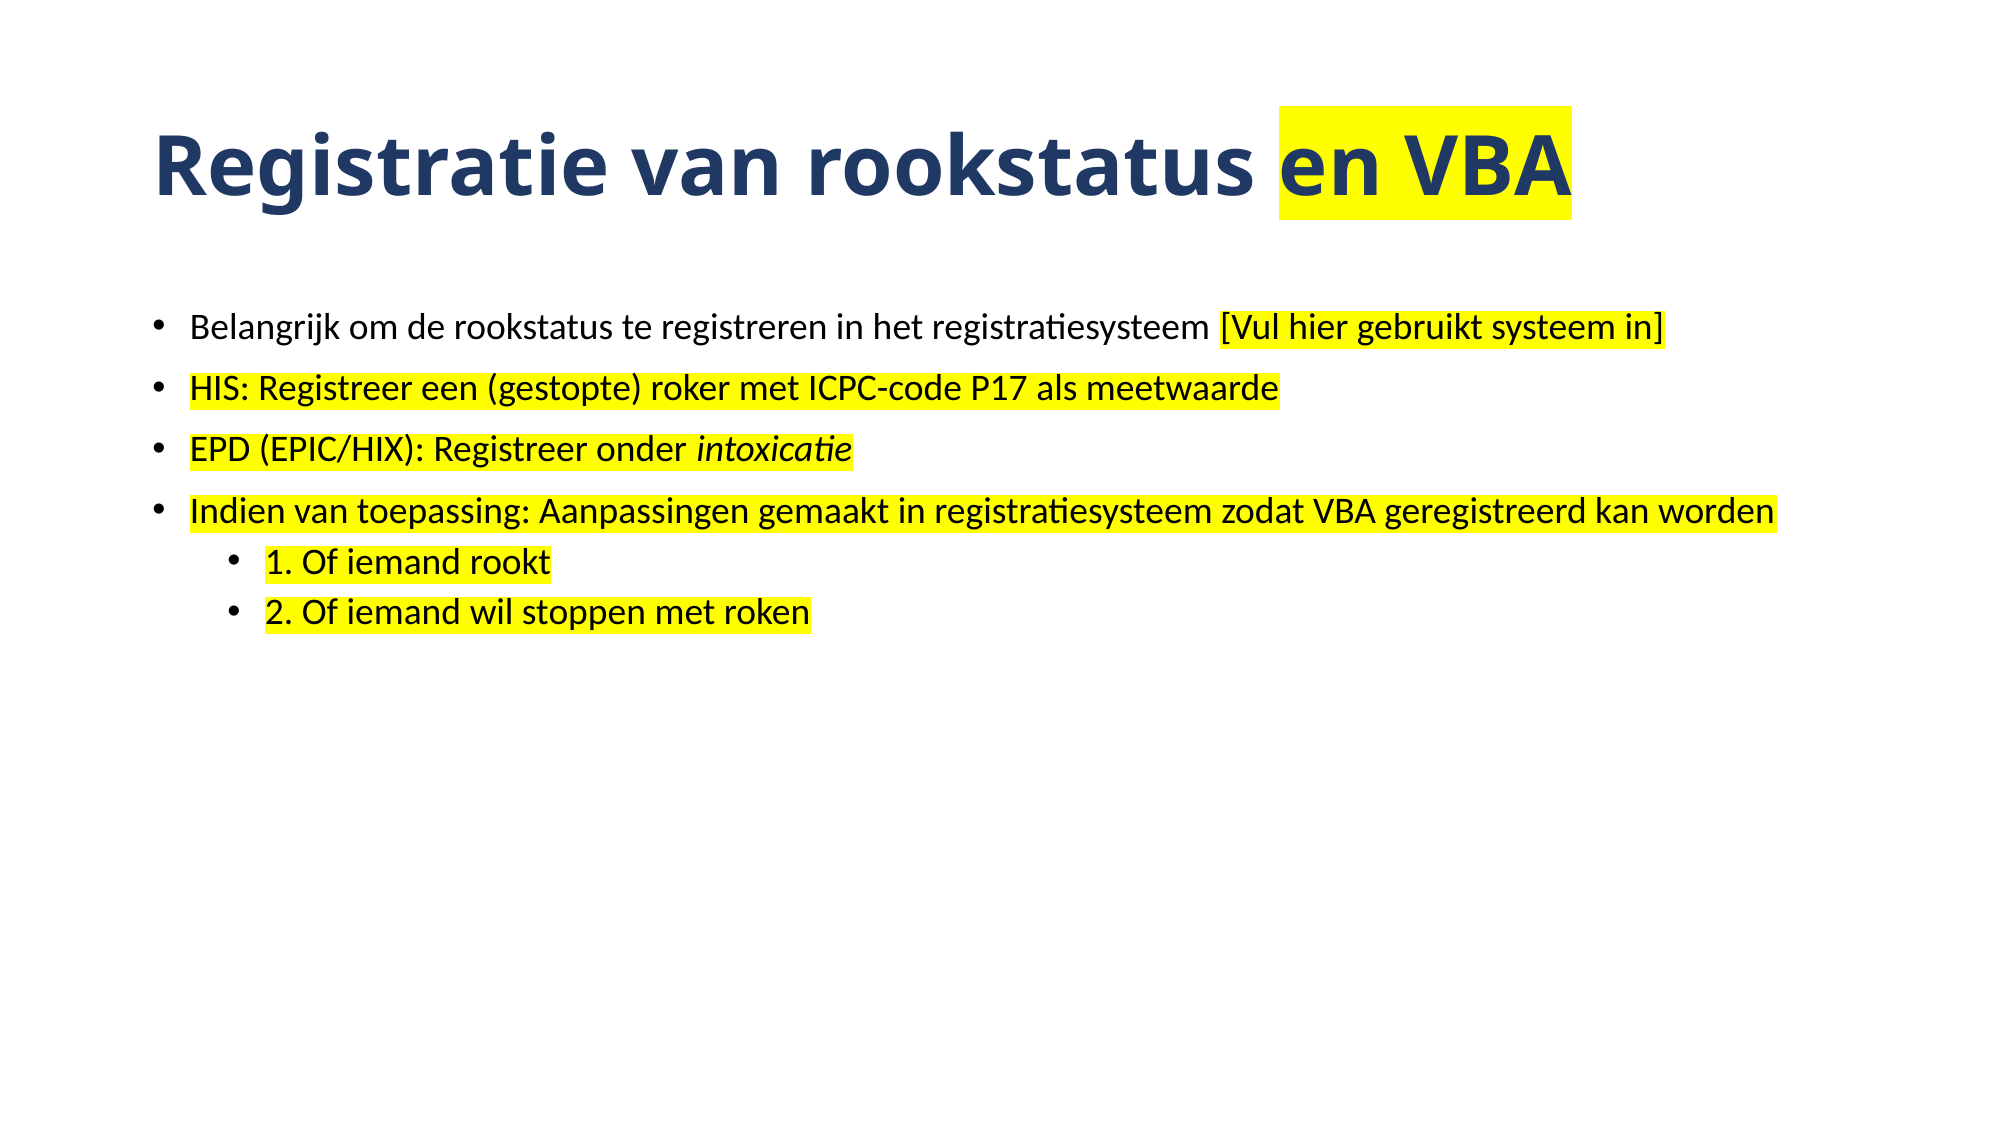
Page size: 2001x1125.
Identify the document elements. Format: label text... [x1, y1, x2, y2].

list Belangrijk om de rookstatus te registreren in het registratiesysteem [Vul hier gebruikt systeem in] HIS: Registreer een (gestopte) roker met ICPC-code P17 als meetwaarde EPD (EPIC/HIX): Registreer onder intoxicatie Indien van toepassing: Aanpassingen gemaakt in registratiesysteem zodat VBA geregistreerd kan worden 1. Of iemand rookt 2. Of iemand wil stoppen met roken [137, 299, 1863, 1014]
title Registratie van rookstatus en VBA [137, 59, 1863, 278]
